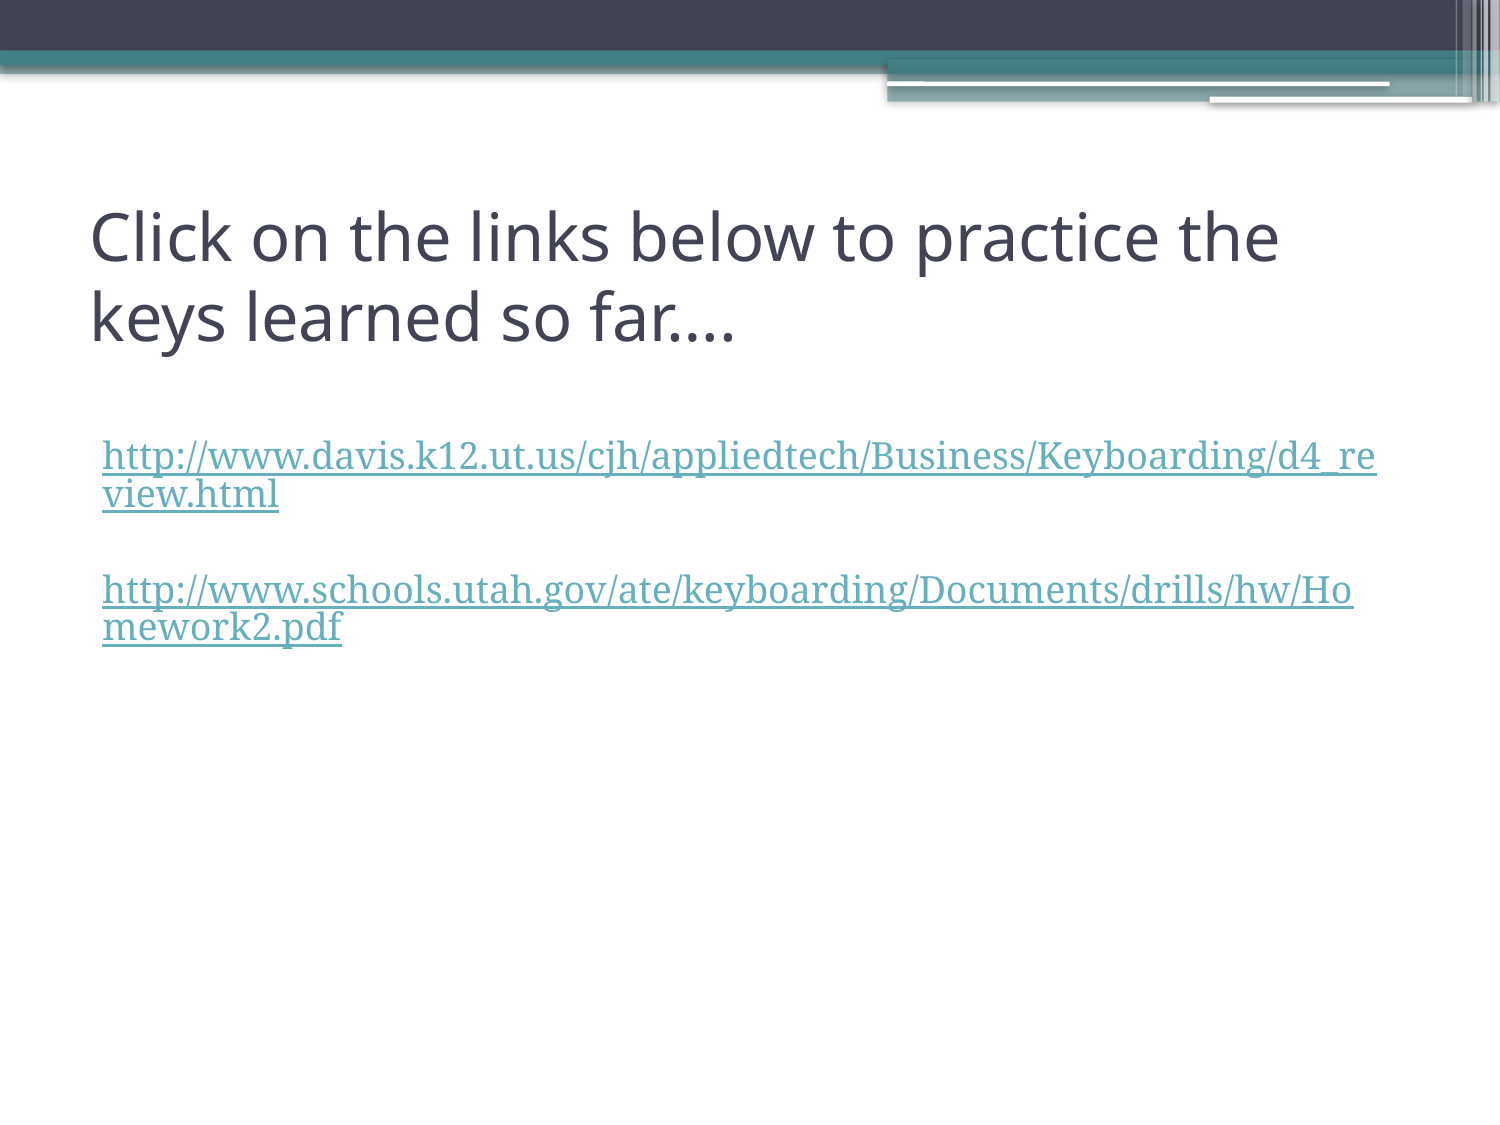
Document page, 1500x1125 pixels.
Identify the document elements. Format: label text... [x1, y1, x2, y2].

text_box http://www.davis.k12.ut.us/cjh/appliedtech/Business/Keyboarding/d4_review.html http://www.schools.utah.gov/ate/keyboarding/Documents/drills/hw/Homework2.pdf [87, 424, 1400, 677]
title Click on the links below to practice the keys learned so far…. [75, 187, 1425, 363]
